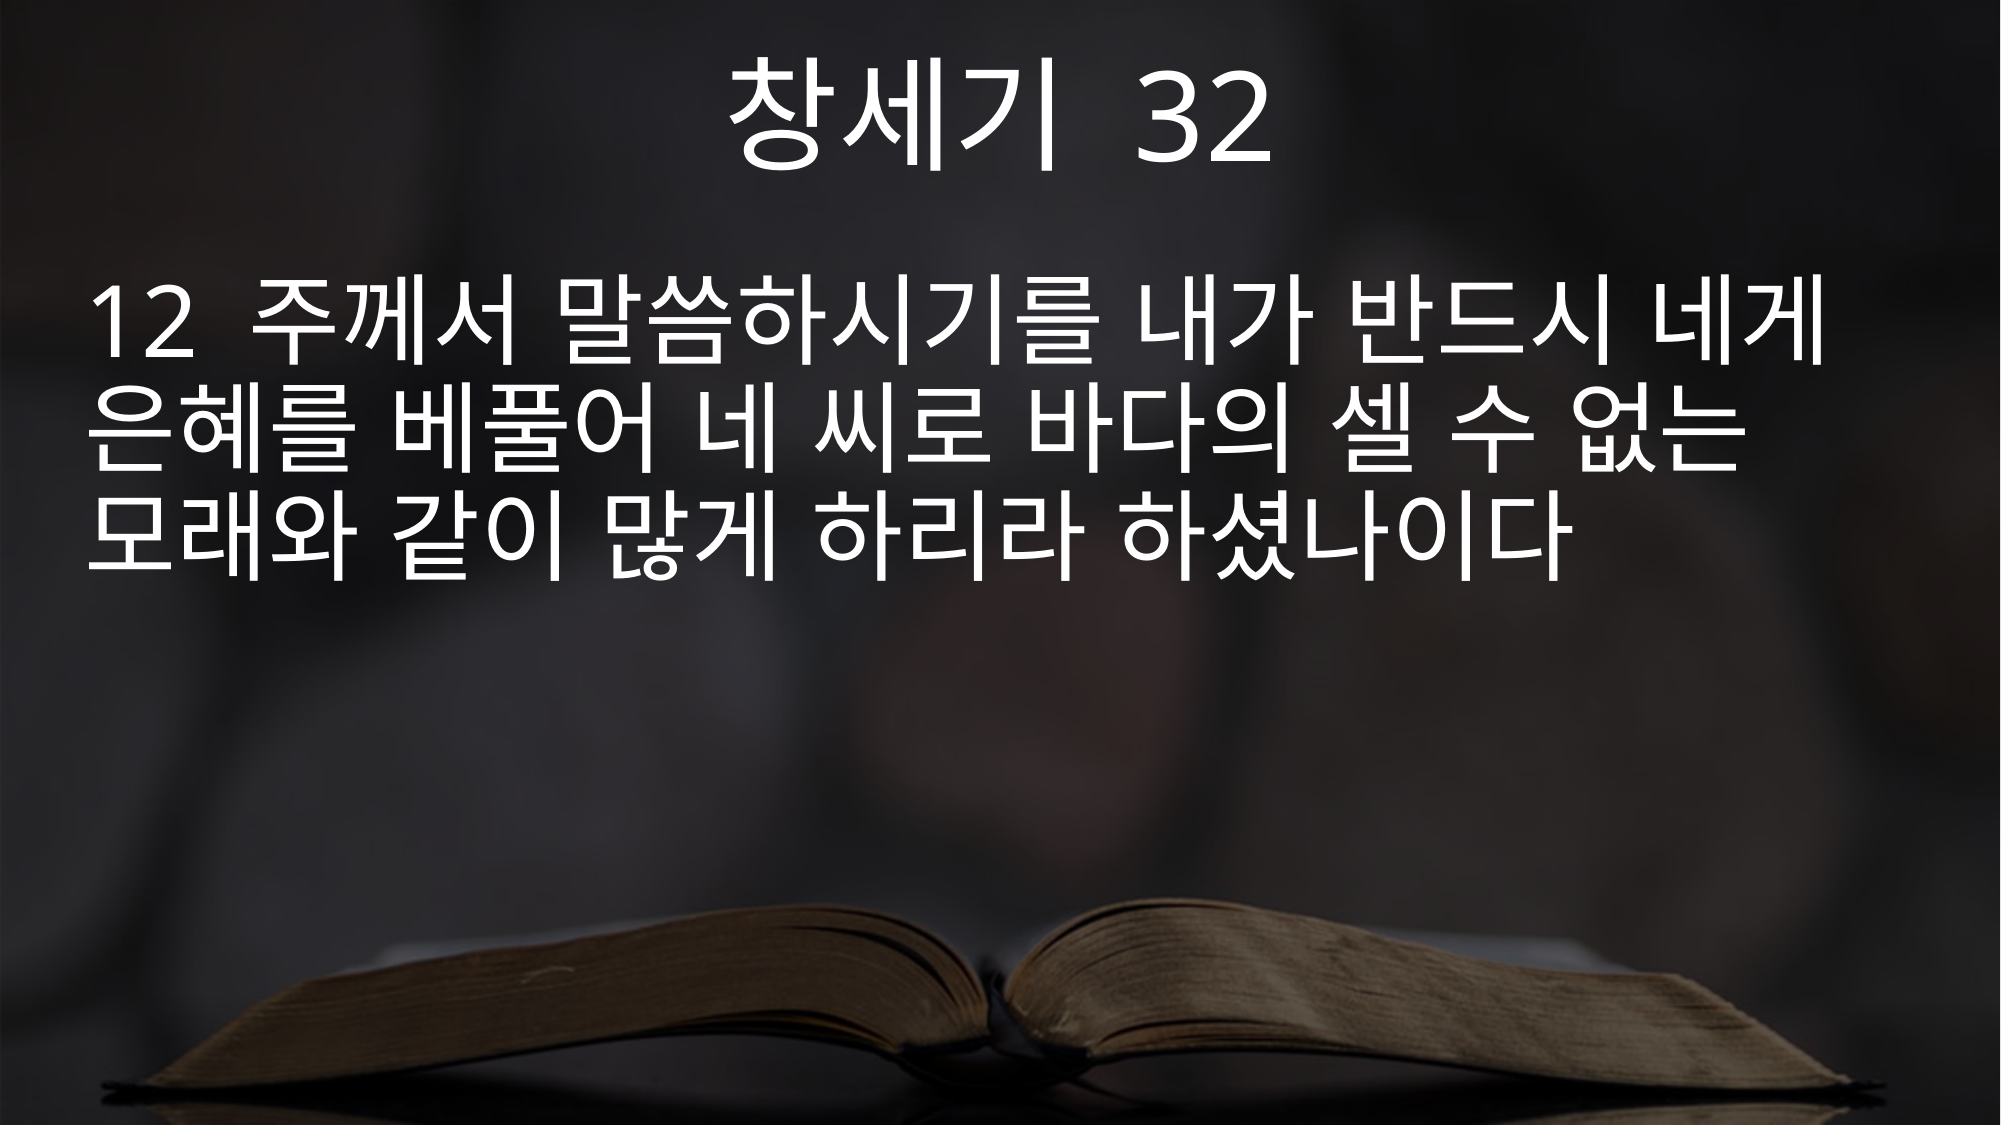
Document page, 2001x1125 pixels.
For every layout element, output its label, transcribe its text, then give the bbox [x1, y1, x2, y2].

footer 창세기 32 [0, 32, 2000, 192]
picture [0, 0, 2001, 1125]
list 12 주께서 말씀하시기를 내가 반드시 네게 은혜를 베풀어 네 씨로 바다의 셀 수 없는 모래와 같이 많게 하리라 하셨나이다 [69, 263, 1953, 423]
